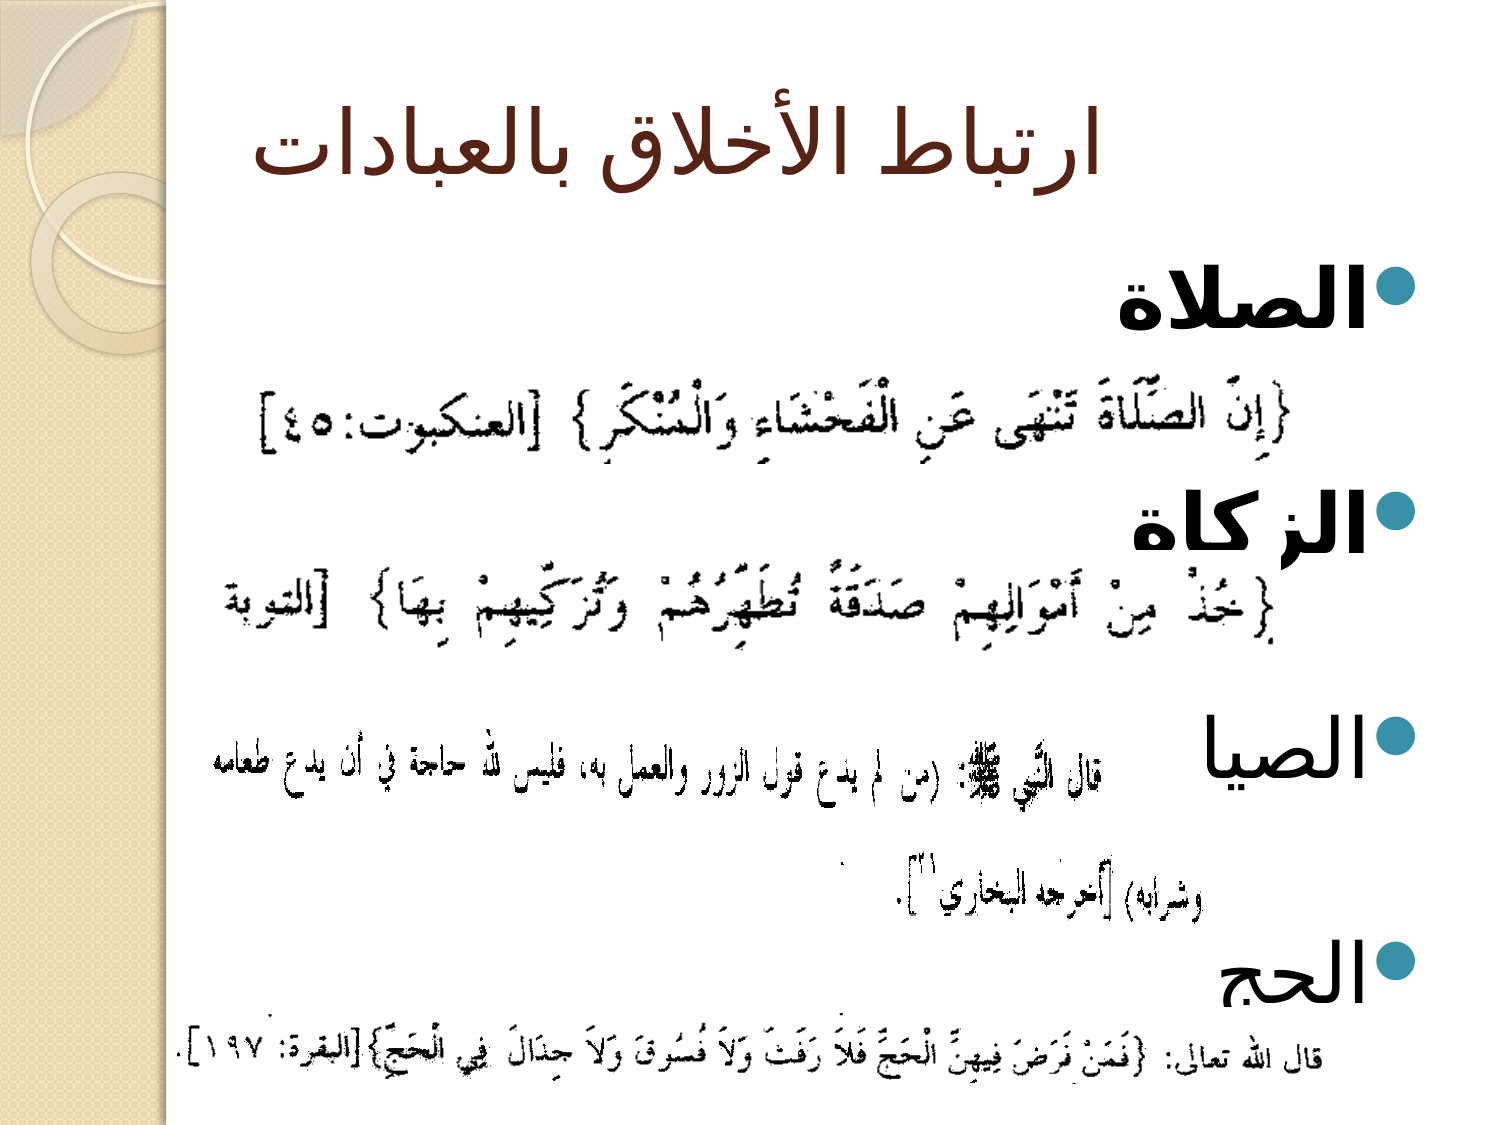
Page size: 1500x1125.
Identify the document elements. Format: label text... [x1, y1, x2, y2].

picture [257, 363, 1318, 464]
picture [222, 550, 1281, 658]
list الصلاة الزكاة الصيام الحج [235, 237, 1466, 1025]
picture [175, 1007, 1344, 1085]
title ارتباط الأخلاق بالعبادات [235, 45, 1466, 233]
picture [210, 726, 1208, 938]
